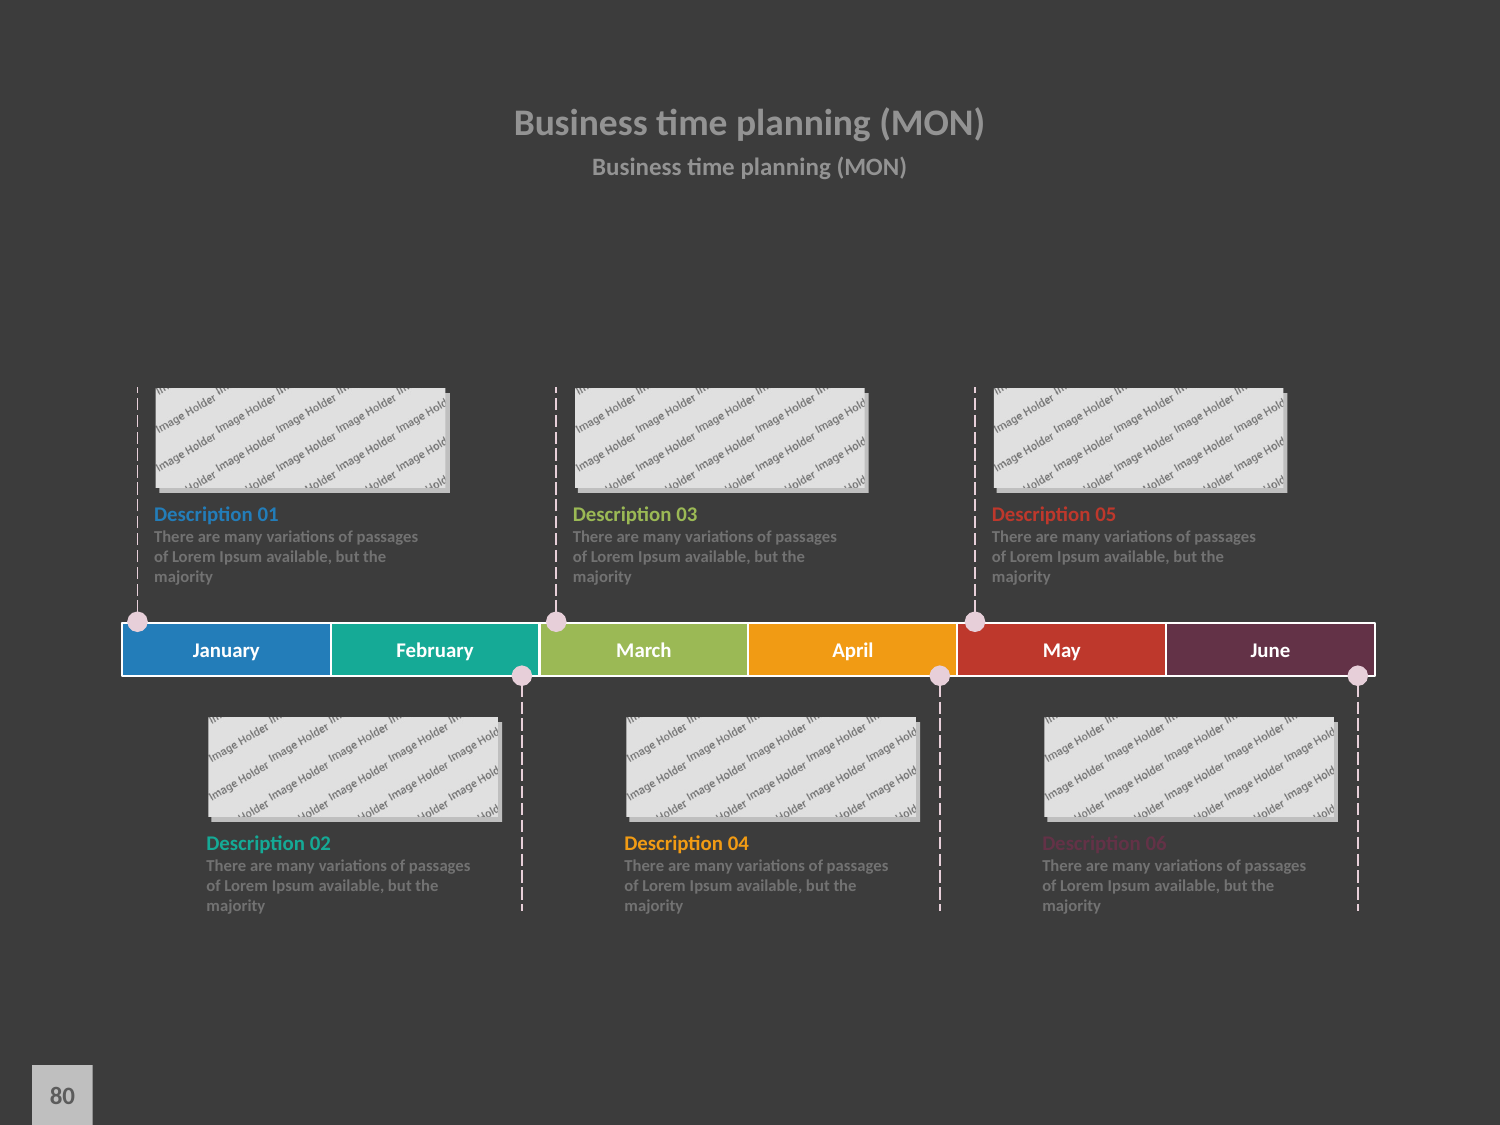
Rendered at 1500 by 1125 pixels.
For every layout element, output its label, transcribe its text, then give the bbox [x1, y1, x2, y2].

text_box Description 04 There are many variations of passages of Lorem Ipsum available, but the majority [609, 822, 912, 923]
text_box March [542, 621, 746, 678]
text_box May [955, 621, 1164, 678]
text_box Description 03 There are many variations of passages of Lorem Ipsum available, but the majority [560, 493, 861, 594]
text_box Description 05 There are many variations of passages of Lorem Ipsum available, but the majority [979, 493, 1280, 594]
text_box June [1164, 621, 1377, 678]
text_box January [120, 621, 329, 678]
picture [993, 388, 1284, 488]
picture [574, 388, 865, 488]
picture [208, 717, 499, 817]
text_box [915, 720, 922, 824]
picture [155, 388, 446, 488]
text_box Description 06 There are many variations of passages of Lorem Ipsum available, but the majority [1027, 822, 1330, 923]
text_box Description 01 There are many variations of passages of Lorem Ipsum available, but the majority [141, 493, 442, 594]
text_box [865, 391, 871, 495]
text_box [1284, 391, 1289, 495]
text_box Description 02 There are many variations of passages of Lorem Ipsum available, but the majority [191, 822, 494, 923]
text_box [446, 391, 452, 495]
list Business time planning (MON) [412, 149, 1088, 183]
text_box February [329, 621, 542, 678]
text_box April [746, 621, 955, 678]
title Business time planning (MON) [287, 91, 1213, 150]
picture [625, 717, 917, 817]
picture [1043, 717, 1335, 817]
